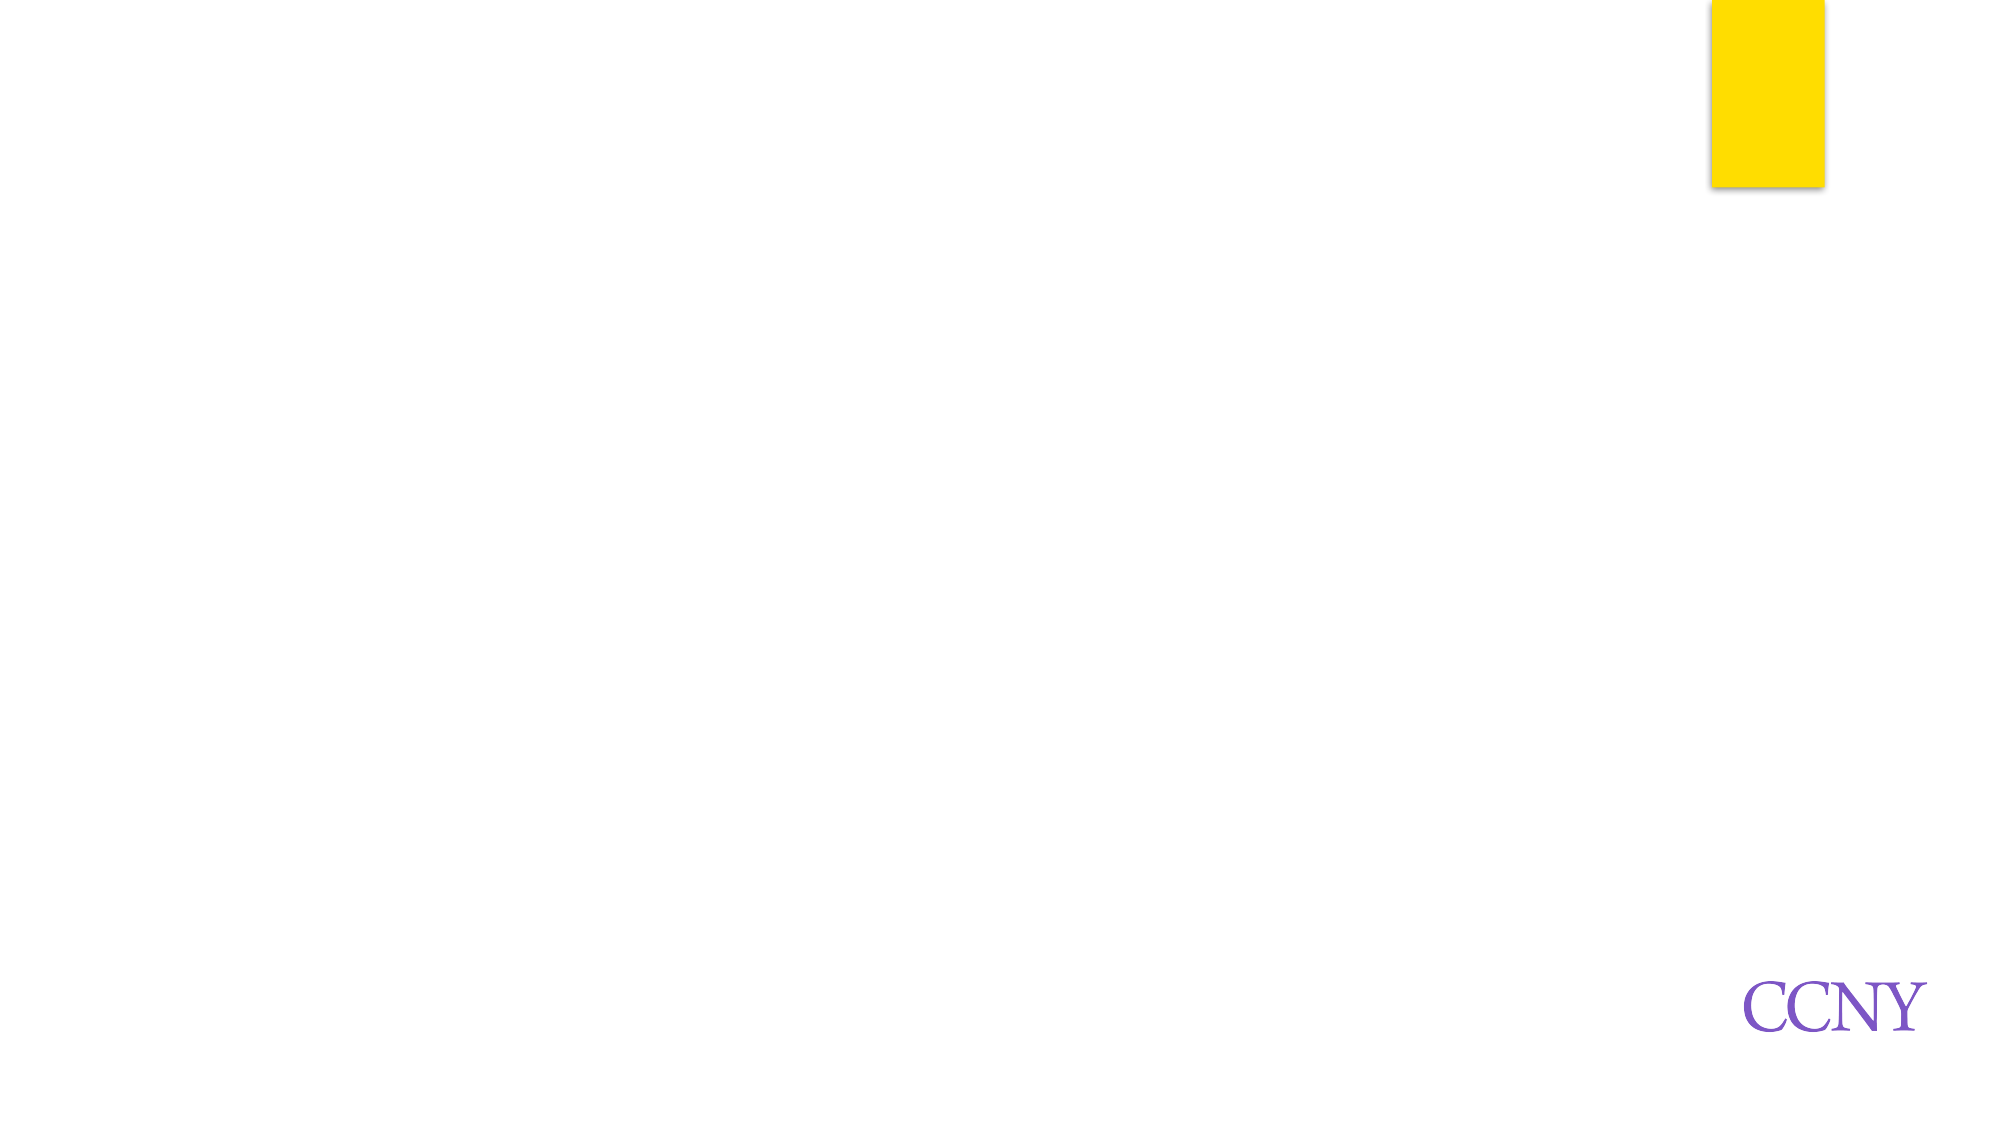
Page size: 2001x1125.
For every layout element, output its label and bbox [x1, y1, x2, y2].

picture [1722, 950, 1949, 1063]
